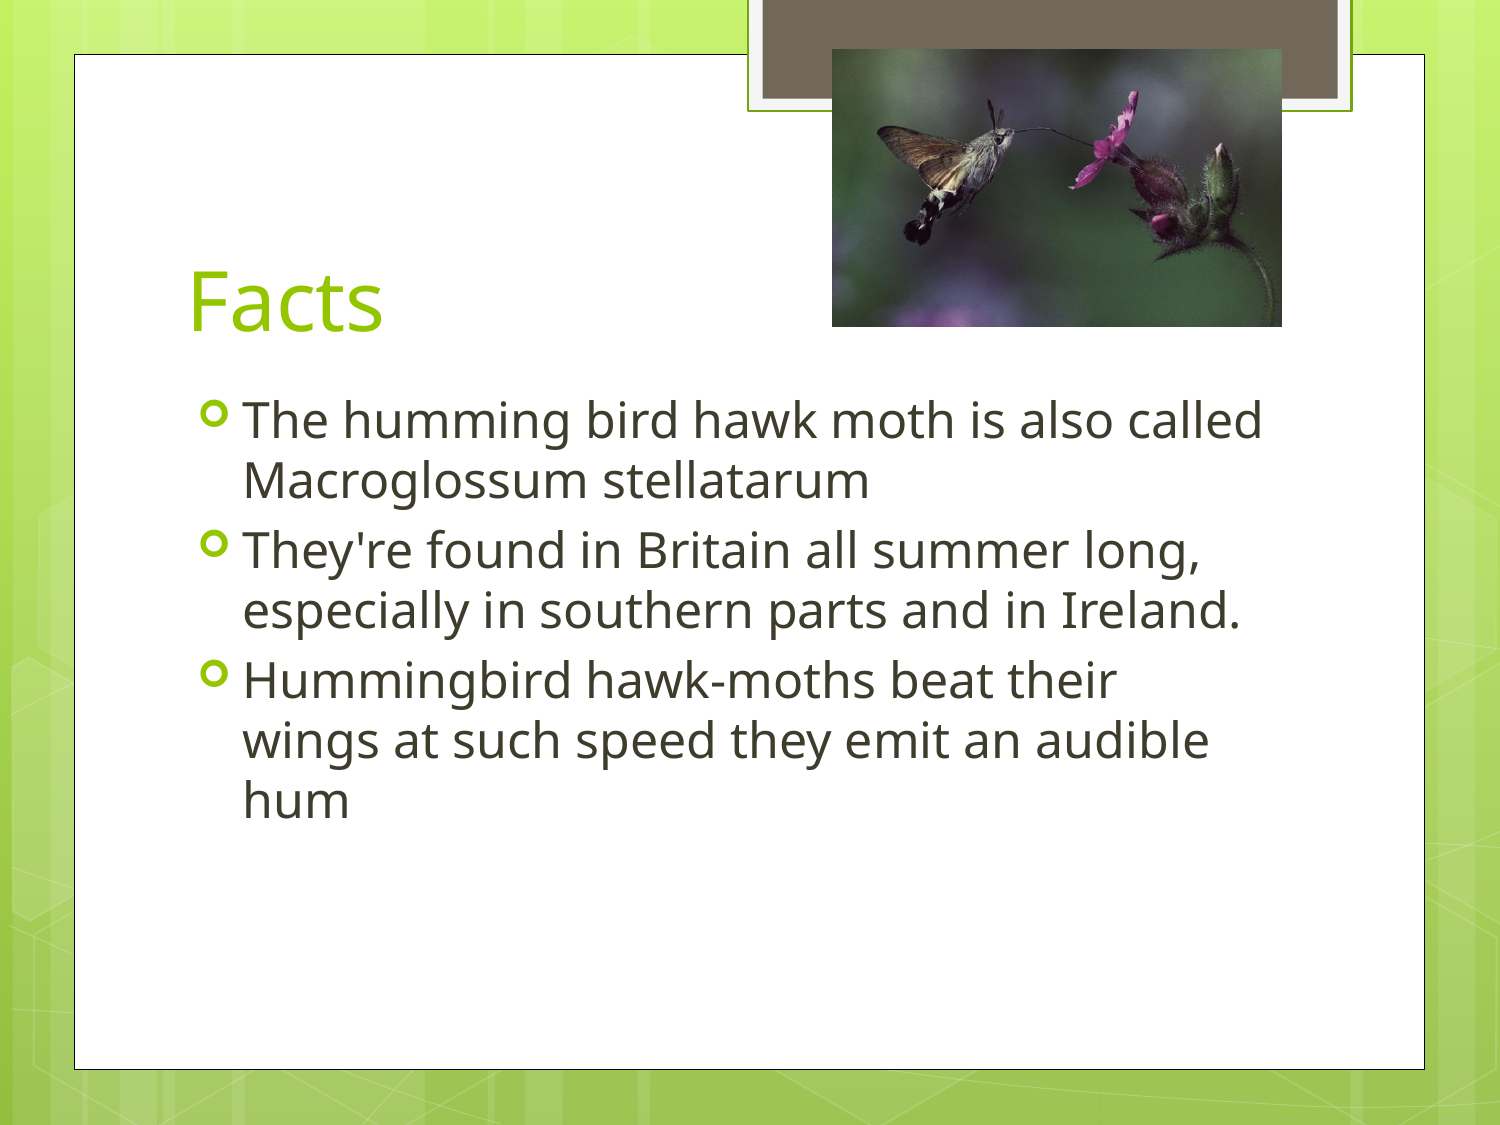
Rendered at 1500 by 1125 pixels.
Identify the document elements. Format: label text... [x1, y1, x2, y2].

picture [832, 48, 1282, 327]
title Facts [171, 168, 1324, 357]
list The humming bird hawk moth is also called Macroglossum stellatarum They're found in Britain all summer long, especially in southern parts and in Ireland. Hummingbird hawk-moths beat their wings at such speed they emit an audible hum [171, 381, 1283, 957]
